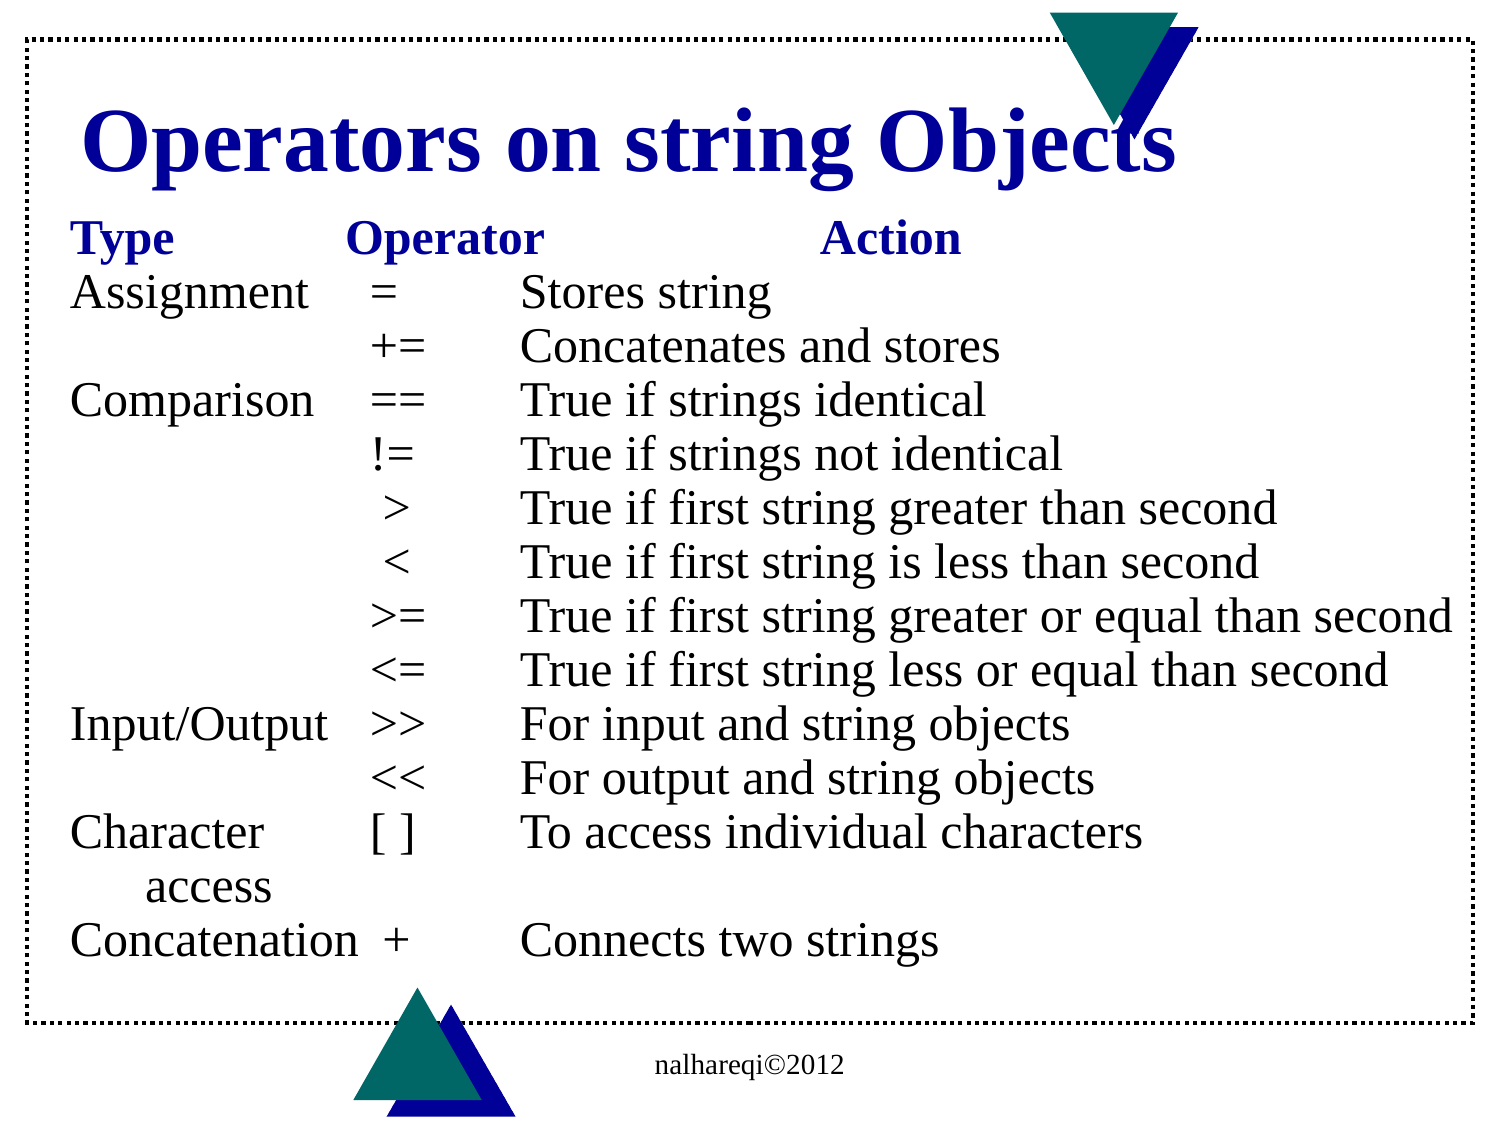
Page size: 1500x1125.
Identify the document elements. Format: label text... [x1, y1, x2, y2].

title Operators on string Objects [64, 66, 1341, 204]
text_box Type Operator Action Assignment = Stores string += Concatenates and stores Comparison == True if strings identical != True if strings not identical > True if first string greater than second < True if first string is less than second >= True if first string greater or equal than second <= True if first string less or equal than second Input/Output >> For input and string objects << For output and string objects Character [ ] To access individual characters access Concatenation + Connects two strings [55, 204, 1469, 975]
footer nalhareqi©2012 [512, 1024, 988, 1101]
